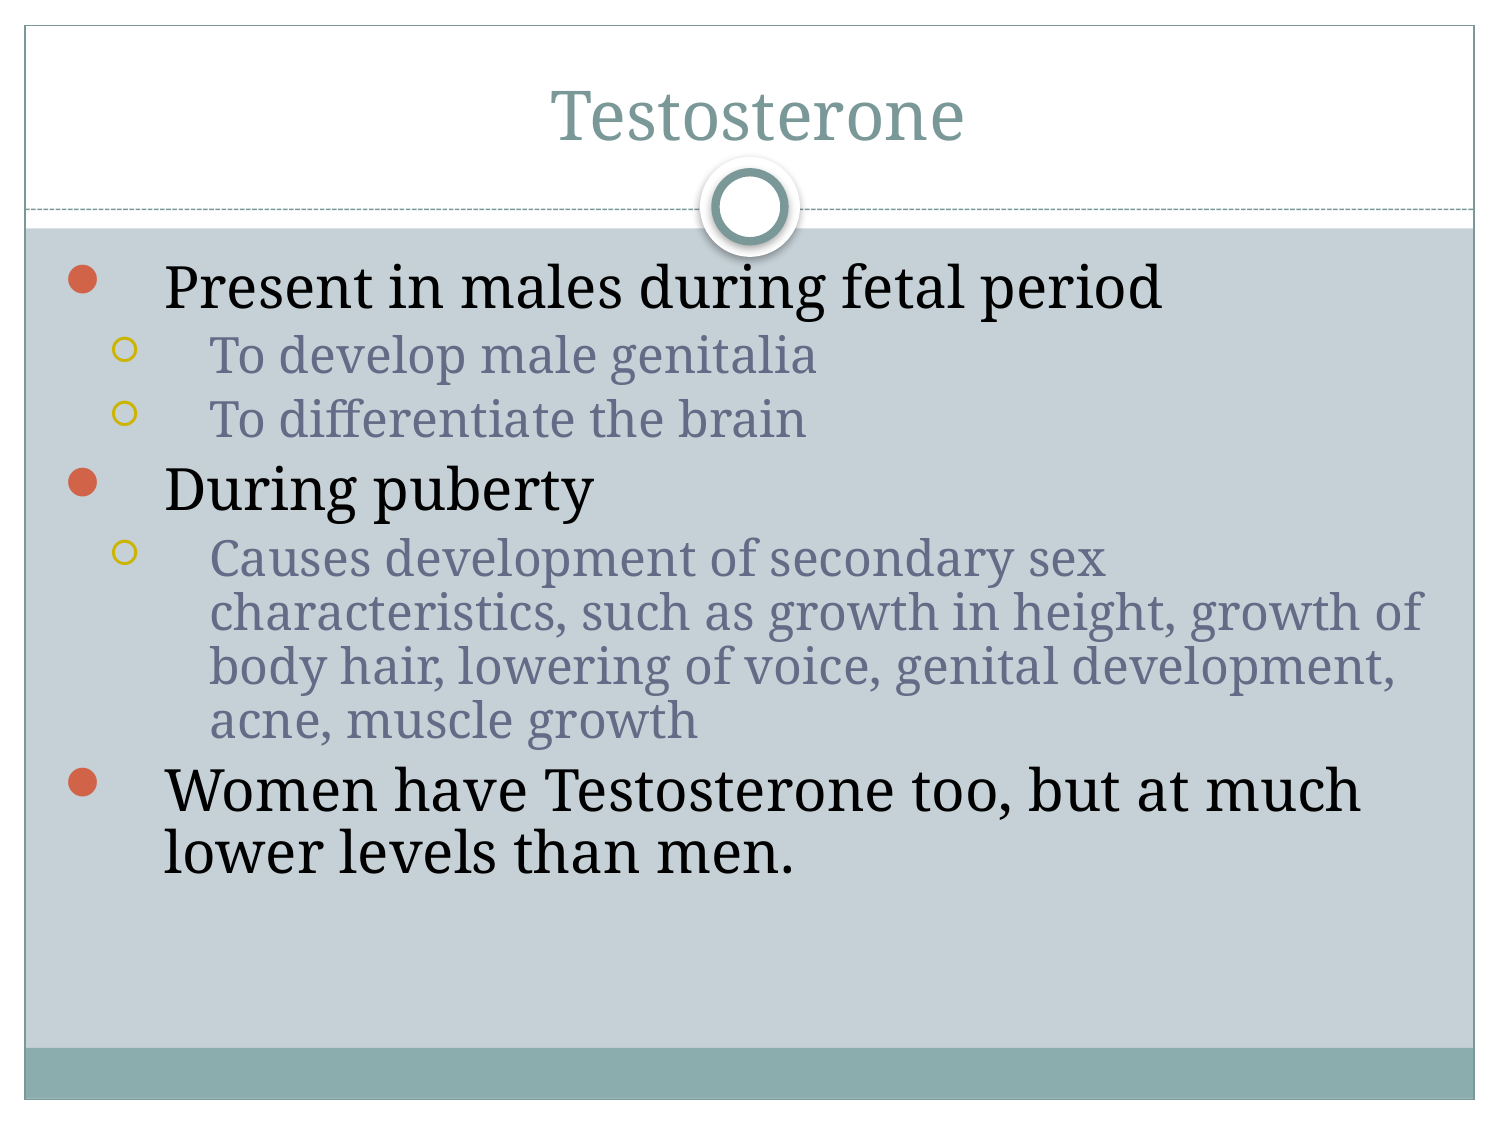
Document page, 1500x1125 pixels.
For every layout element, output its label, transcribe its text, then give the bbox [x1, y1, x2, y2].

list Present in males during fetal period To develop male genitalia To differentiate the brain During puberty Causes development of secondary sex characteristics, such as growth in height, growth of body hair, lowering of voice, genital development, acne, muscle growth Women have Testosterone too, but at much lower levels than men. [49, 250, 1445, 1001]
title Testosterone [49, 37, 1450, 162]
